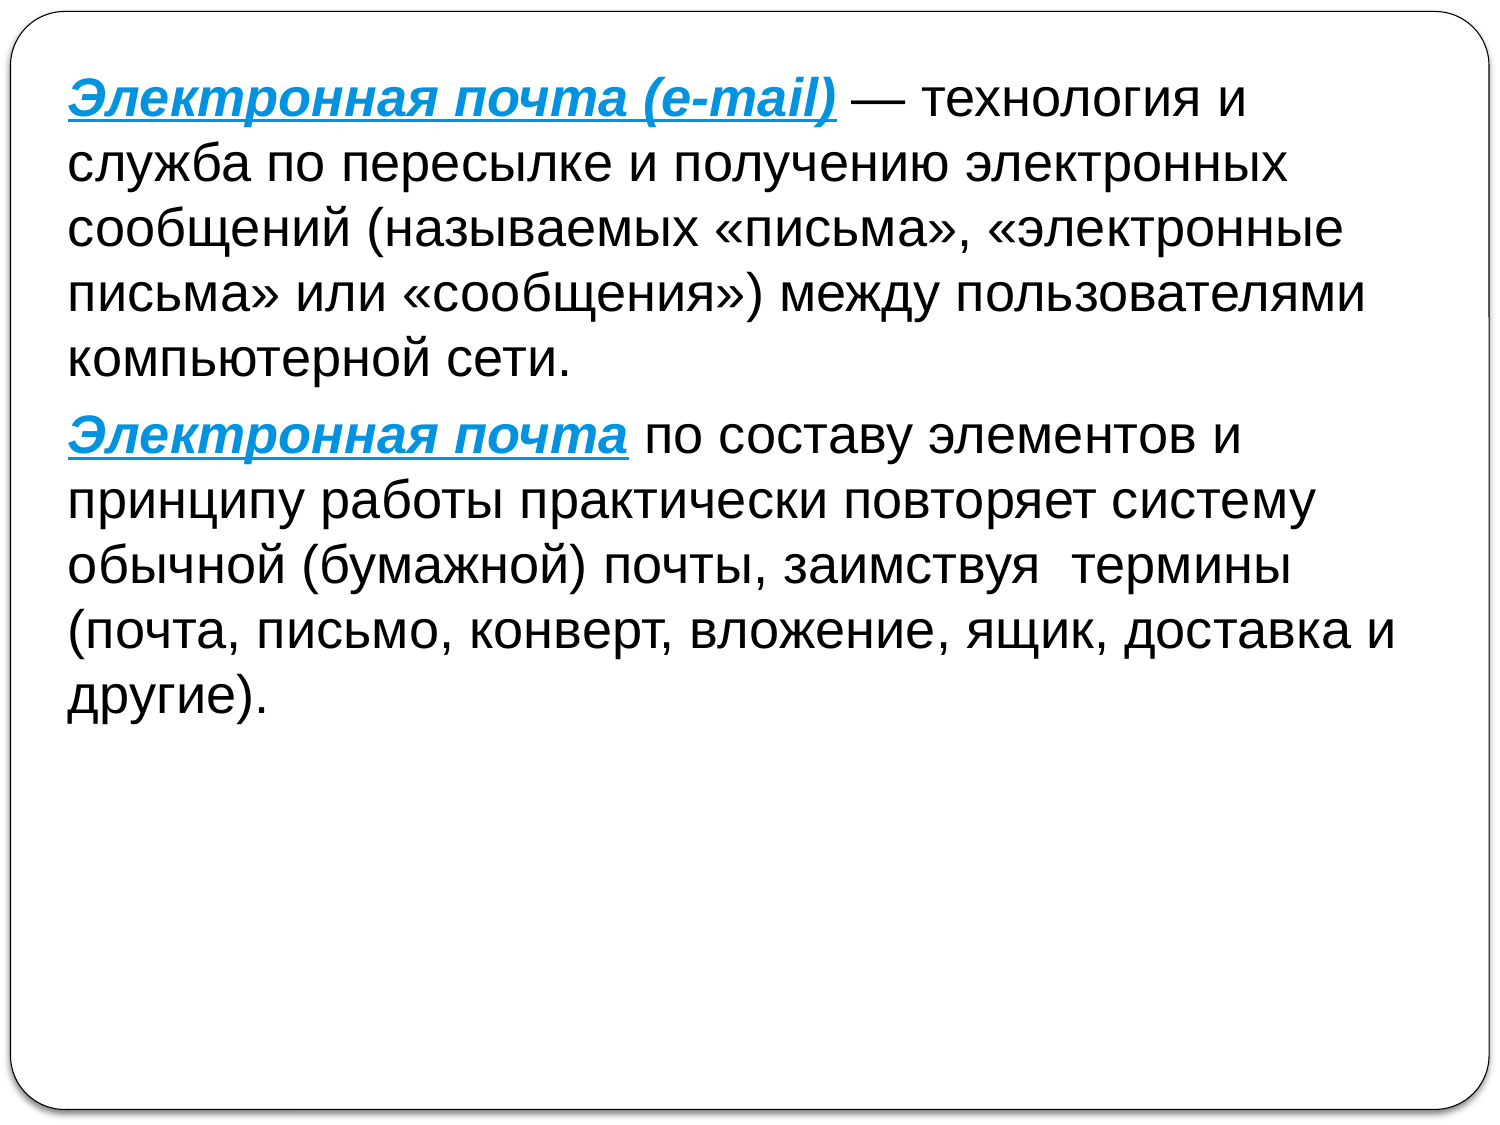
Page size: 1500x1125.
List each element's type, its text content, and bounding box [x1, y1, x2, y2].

list Электронная почта (e-mail) — технология и служба по пересылке и получению электронных сообщений (называемых «письма», «электронные письма» или «сообщения») между пользователями компьютерной сети. Электронная почта по составу элементов и принципу работы практически повторяет систему обычной (бумажной) почты, заимствуя термины (почта, письмо, конверт, вложение, ящик, доставка и другие). [53, 54, 1423, 805]
